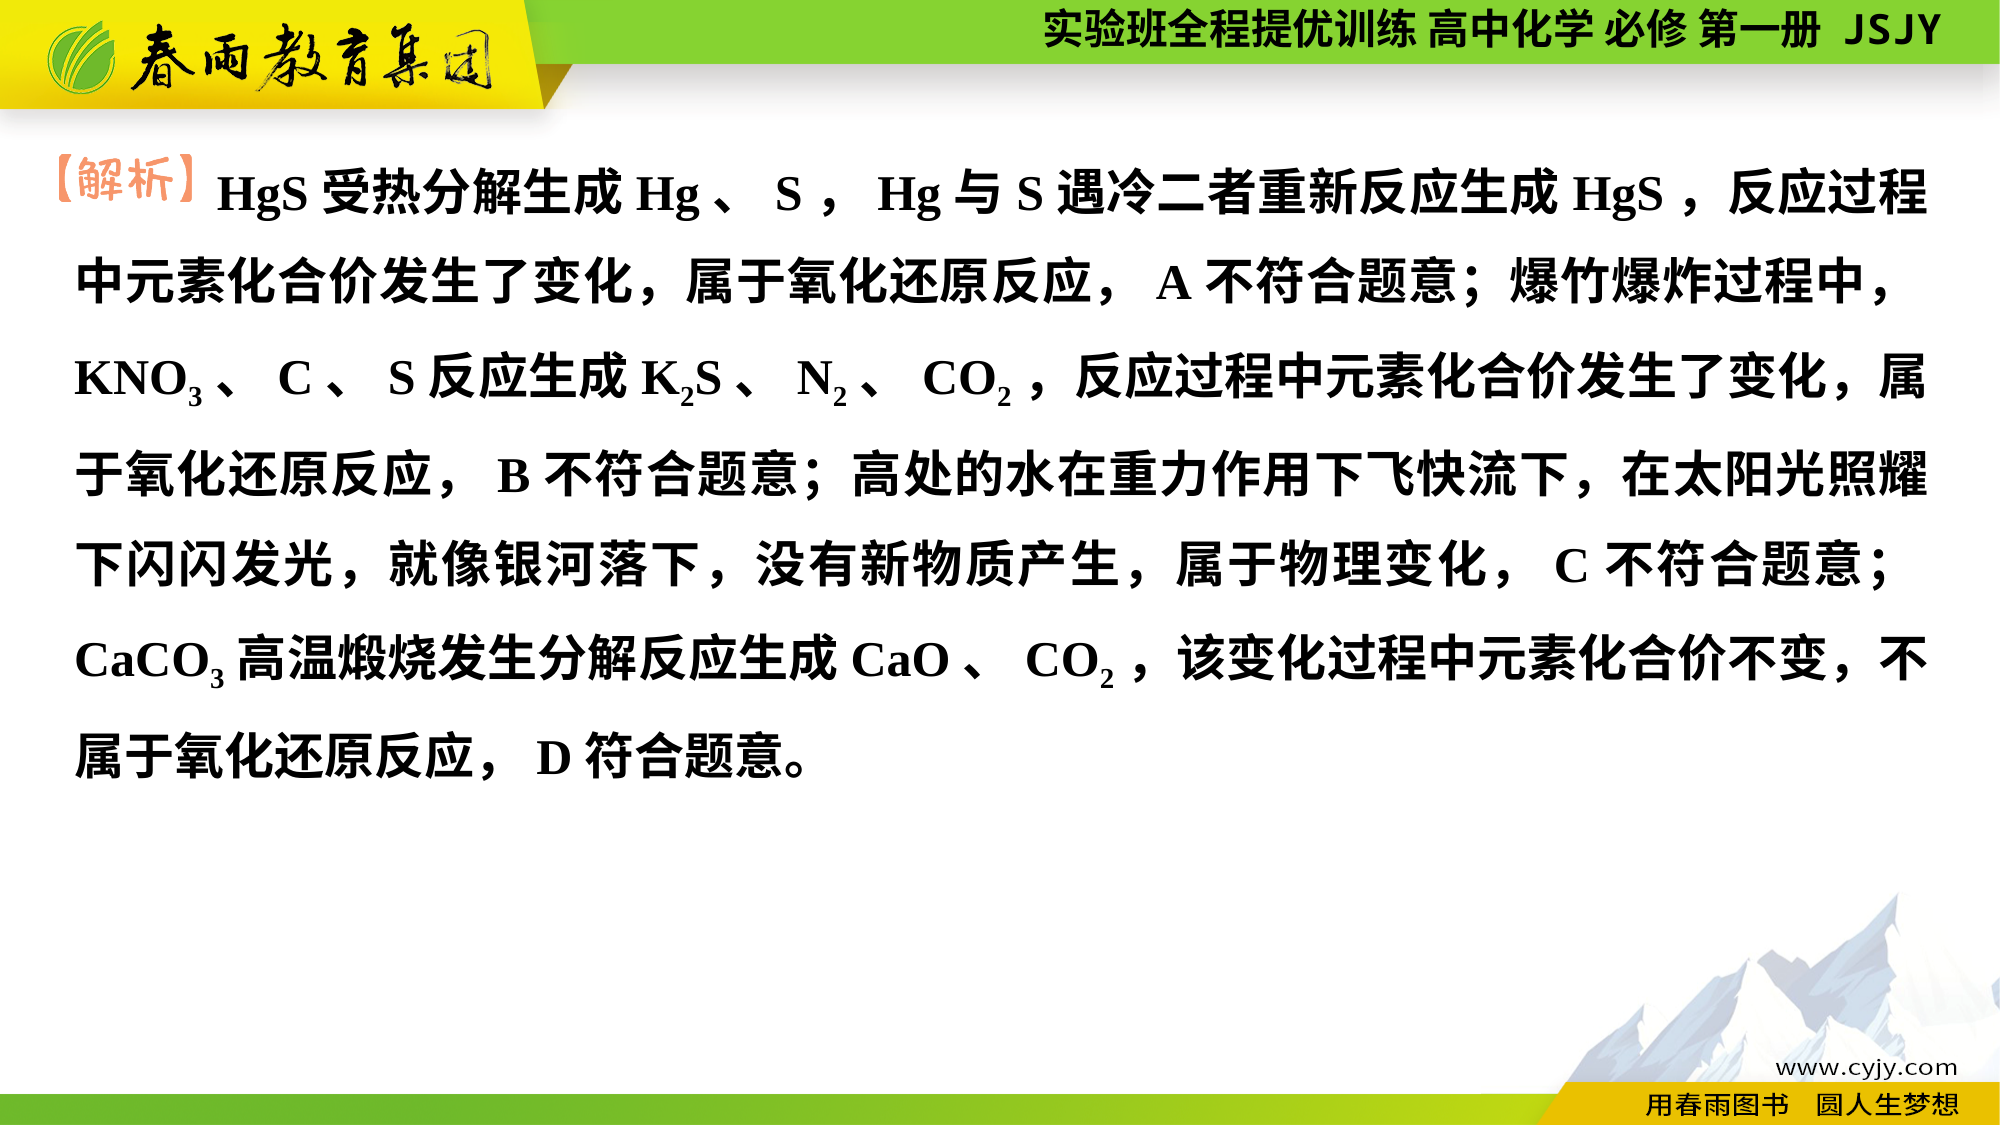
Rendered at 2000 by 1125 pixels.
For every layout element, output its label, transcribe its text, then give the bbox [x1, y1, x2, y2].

picture [0, 0, 2000, 1125]
list HgS受热分解生成Hg、S，Hg与S遇冷二者重新反应生成HgS，反应过程中元素化合价发生了变化，属于氧化还原反应，A不符合题意；爆竹爆炸过程中，KNO3、C、S反应生成K2S、N2、CO2，反应过程中元素化合价发生了变化，属于氧化还原反应，B不符合题意；高处的水在重力作用下飞快流下，在太阳光照耀下闪闪发光，就像银河落下，没有新物质产生，属于物理变化，C不符合题意；CaCO3高温煅烧发生分解反应生成CaO、CO2，该变化过程中元素化合价不变，不属于氧化还原反应，D符合题意。 [59, 122, 1944, 763]
